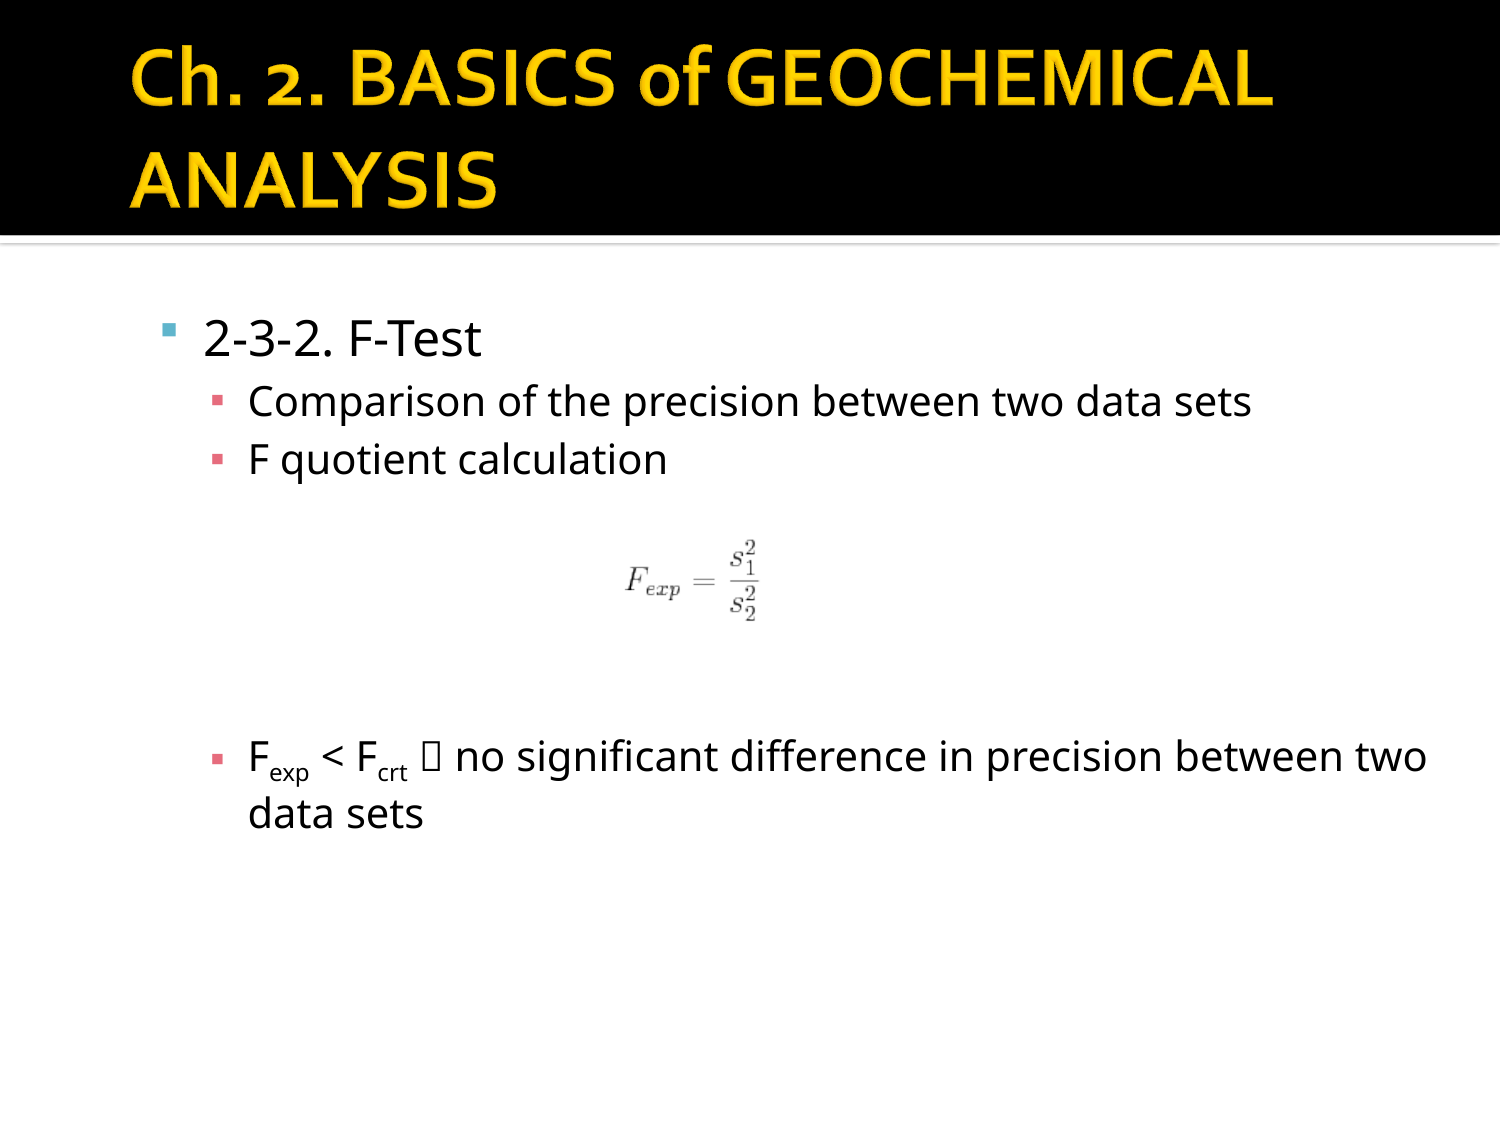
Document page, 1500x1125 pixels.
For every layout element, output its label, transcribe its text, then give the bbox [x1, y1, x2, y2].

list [76, 0, 1424, 232]
list 2-3-2. F-Test Comparison of the precision between two data sets F quotient calculation Fexp < Fcrt  no significant difference in precision between two data sets [75, 291, 1459, 1059]
picture [620, 538, 762, 623]
